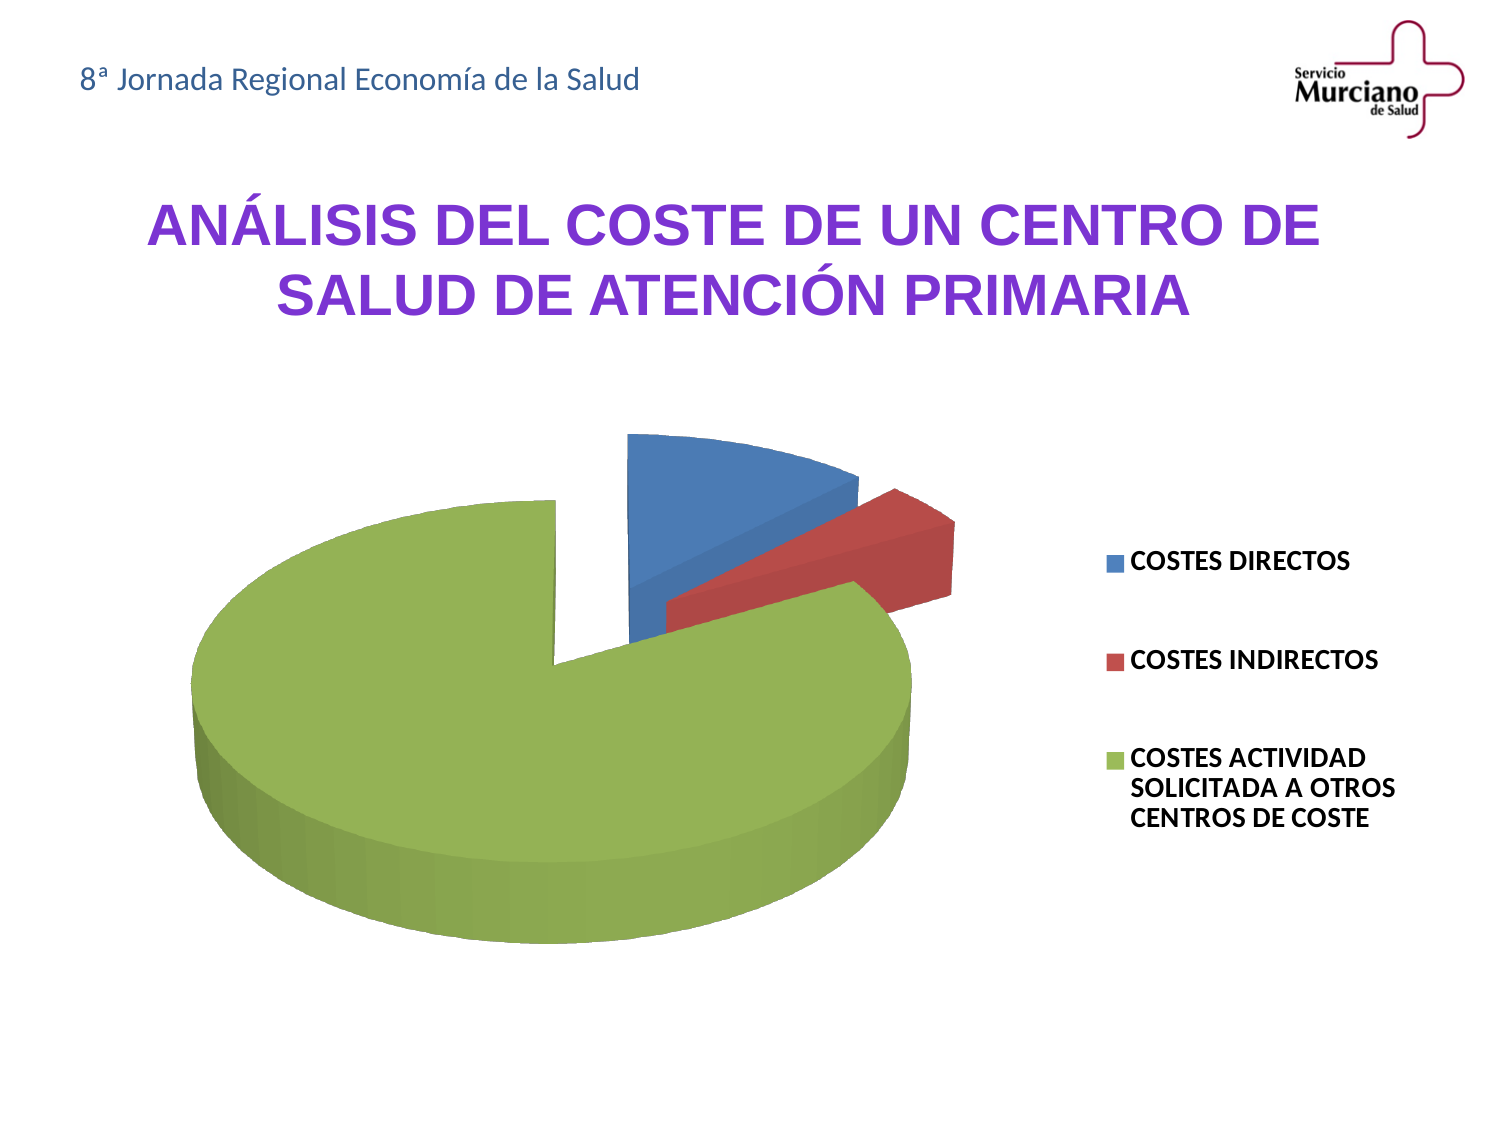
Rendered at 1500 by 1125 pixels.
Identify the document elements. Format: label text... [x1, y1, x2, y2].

text_box ANÁLISIS DEL COSTE DE UN CENTRO DE SALUD DE ATENCIÓN PRIMARIA [112, 179, 1357, 335]
text_box 8ª Jornada Regional Economía de la Salud [70, 53, 739, 106]
chart [79, 337, 1432, 1024]
picture [1295, 20, 1465, 140]
